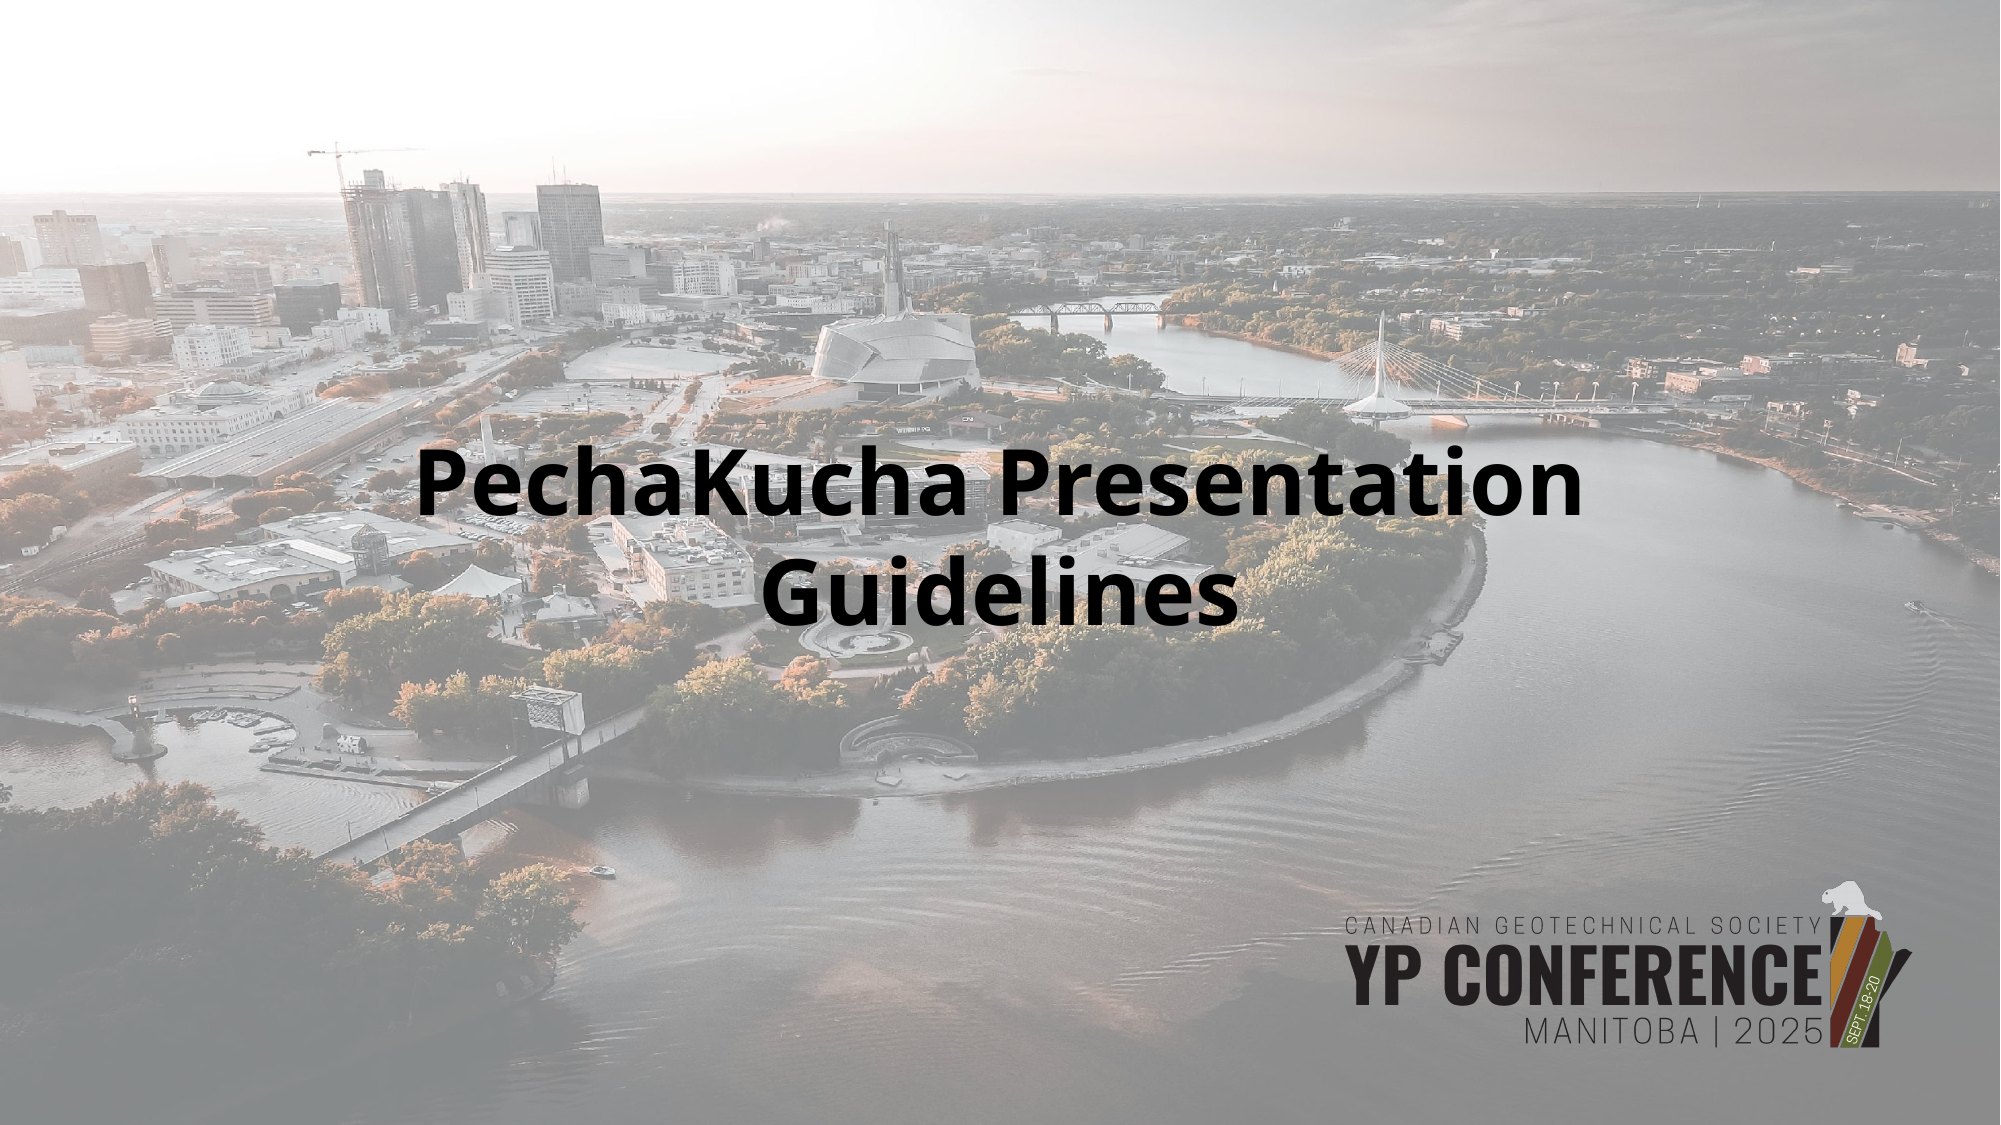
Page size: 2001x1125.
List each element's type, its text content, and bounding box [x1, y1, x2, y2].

text_box PechaKucha Presentation Guidelines [259, 408, 1741, 563]
picture [1323, 865, 1935, 1068]
